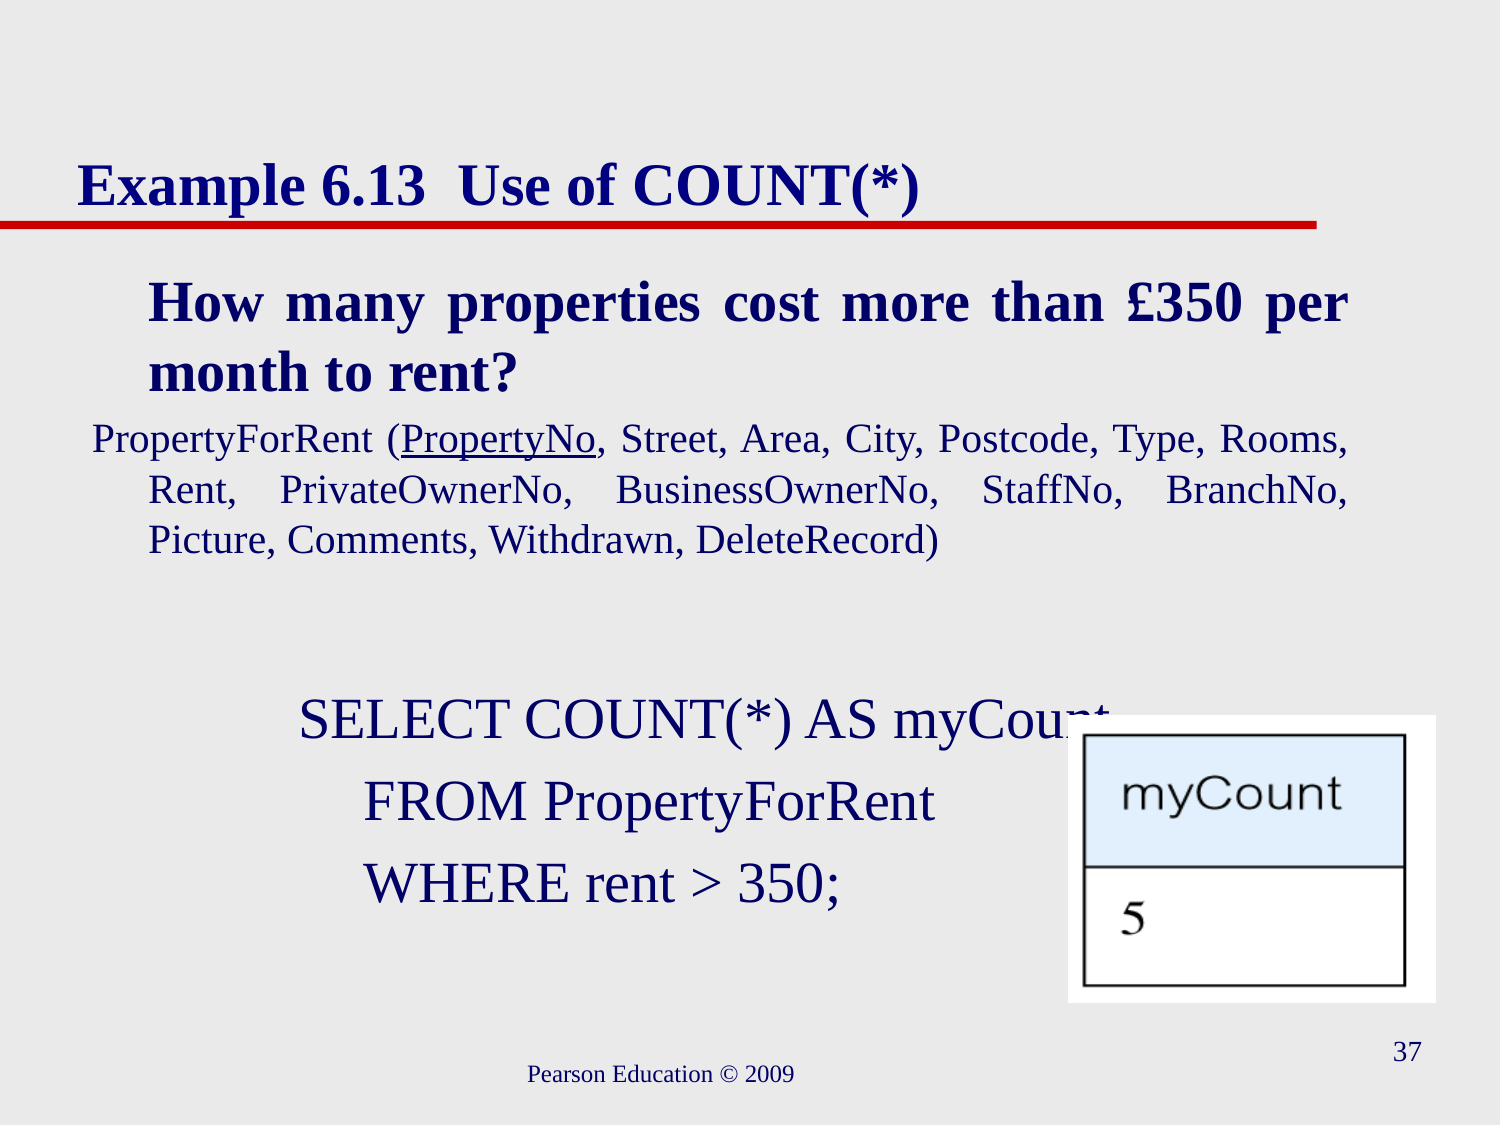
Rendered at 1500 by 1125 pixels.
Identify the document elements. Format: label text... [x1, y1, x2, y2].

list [1068, 715, 1436, 1003]
text_box Pearson Education © 2009 [512, 1050, 1038, 1095]
slide_number 37 [1124, 1012, 1438, 1088]
list How many properties cost more than £350 per month to rent? PropertyForRent (PropertyNo, Street, Area, City, Postcode, Type, Rooms, Rent, PrivateOwnerNo, BusinessOwnerNo, StaffNo, BranchNo, Picture, Comments, Withdrawn, DeleteRecord) SELECT COUNT(*) AS myCount FROM PropertyForRent WHERE rent > 350; [76, 255, 1365, 931]
title Example 6.13 Use of COUNT(*) [62, 43, 1338, 226]
